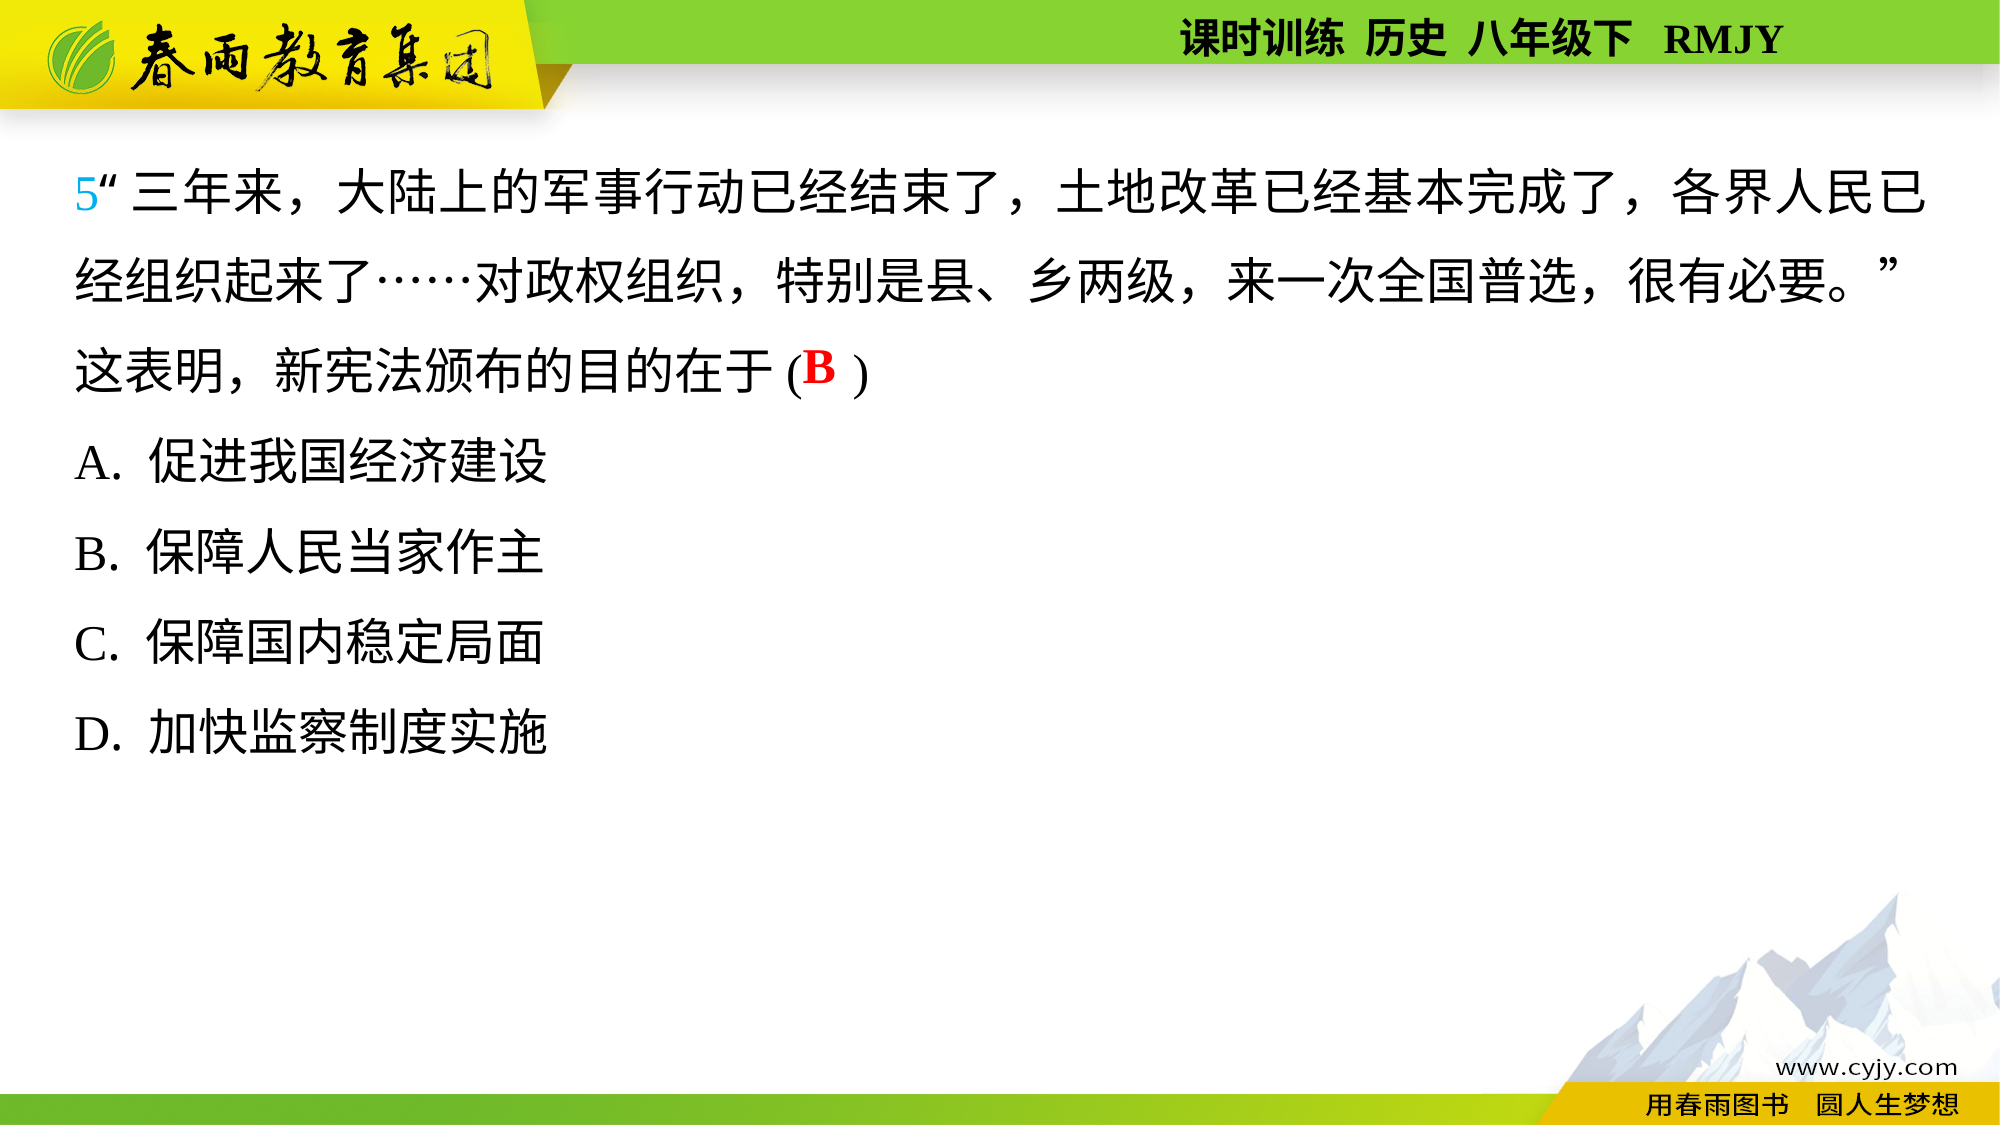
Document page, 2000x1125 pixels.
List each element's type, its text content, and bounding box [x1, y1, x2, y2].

text_box B [787, 326, 851, 401]
picture [0, 0, 2000, 1125]
list 5“三年来，大陆上的军事行动已经结束了，土地改革已经基本完成了，各界人民已经组织起来了……对政权组织，特别是县、乡两级，来一次全国普选，很有必要。”这表明，新宪法颁布的目的在于( ) A. 促进我国经济建设 B. 保障人民当家作主 C. 保障国内稳定局面 D. 加快监察制度实施 [59, 122, 1944, 774]
